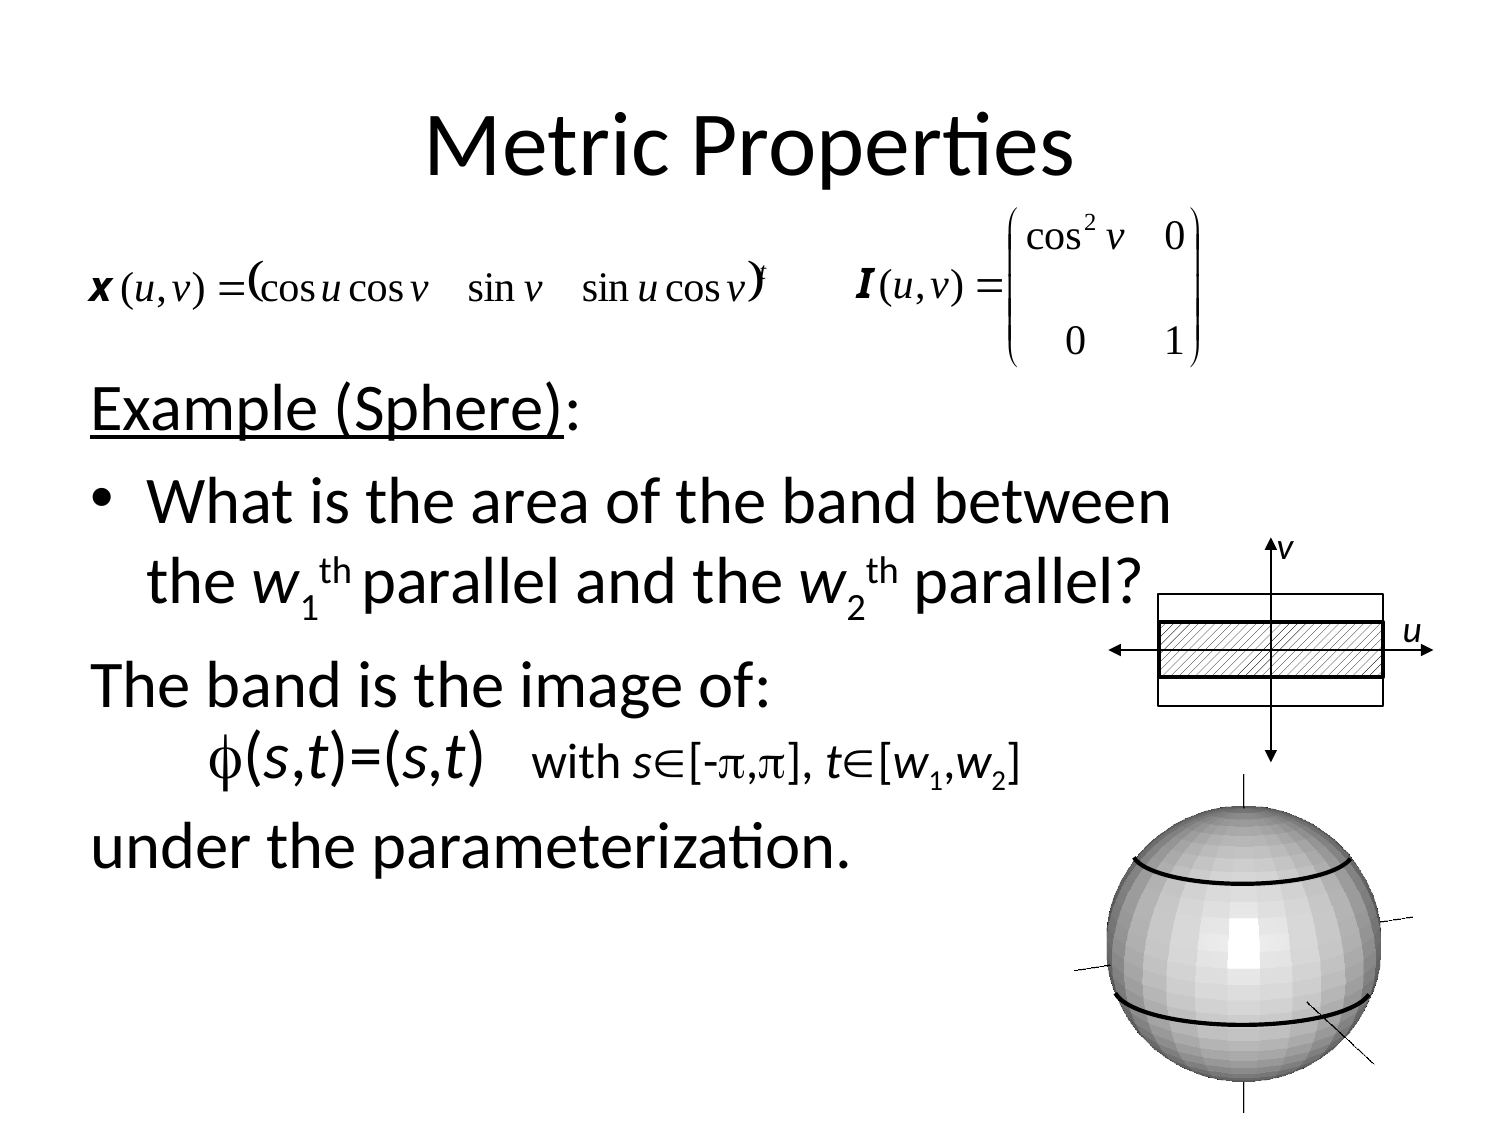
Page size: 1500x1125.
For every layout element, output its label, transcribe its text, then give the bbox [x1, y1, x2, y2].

text_box [1156, 659, 1266, 708]
text_box [1276, 679, 1385, 708]
title Metric Properties [75, 45, 1425, 233]
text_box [853, 199, 1213, 376]
text_box v [1261, 514, 1309, 575]
text_box [1276, 592, 1385, 620]
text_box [81, 252, 776, 320]
text_box (s,t)=(s,t) with s[-,], t[w1,w2] [194, 703, 1037, 804]
text_box [1276, 620, 1385, 649]
text_box [1156, 592, 1266, 649]
text_box [1157, 620, 1266, 649]
list Example (Sphere): What is the area of the band between the w1th parallel and the w2th parallel? The band is the image of: under the parameterization. [75, 262, 1425, 1125]
picture [1074, 774, 1413, 1113]
text_box [1276, 659, 1385, 679]
text_box u [1387, 598, 1437, 658]
text_box [1157, 659, 1266, 679]
